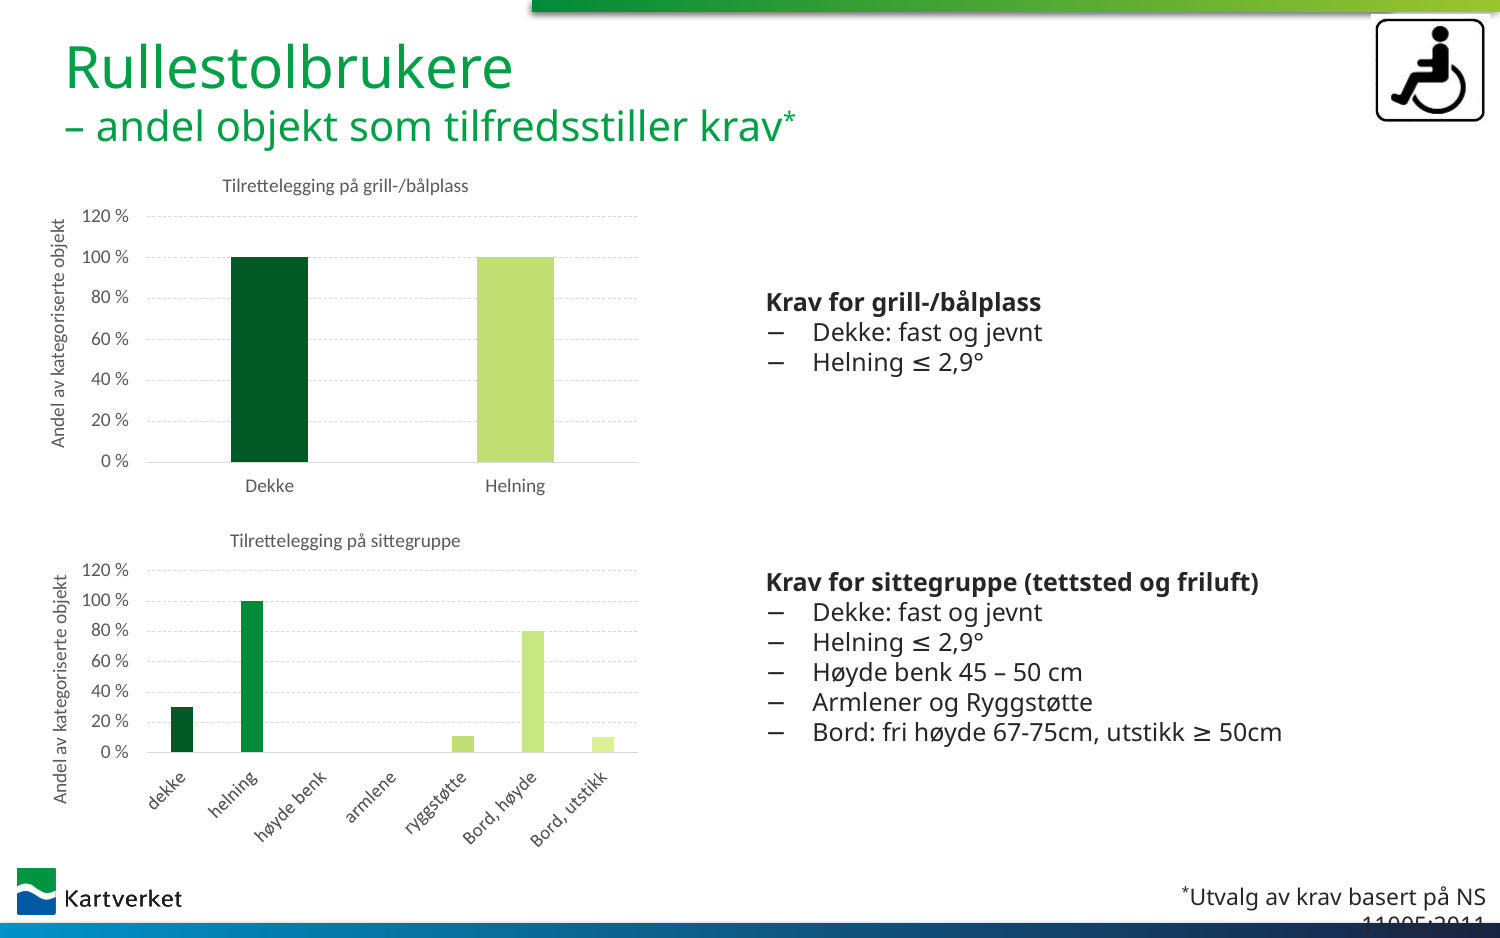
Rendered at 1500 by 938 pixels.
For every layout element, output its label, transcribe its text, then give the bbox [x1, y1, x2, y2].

text_box *Utvalg av krav basert på NS 11005:2011 [1068, 873, 1500, 938]
text_box Krav for grill-/bålplass Dekke: fast og jevnt Helning ≤ 2,9° [750, 279, 1452, 384]
picture [1371, 13, 1491, 127]
picture [41, 166, 650, 505]
text_box Krav for sittegruppe (tettsted og friluft) Dekke: fast og jevnt Helning ≤ 2,9° Høyde benk 45 – 50 cm Armlener og Ryggstøtte Bord: fri høyde 67-75cm, utstikk ≥ 50cm [750, 559, 1500, 754]
text_box Rullestolbrukere – andel objekt som tilfredsstiller krav* [49, 14, 1431, 158]
picture [41, 520, 650, 859]
